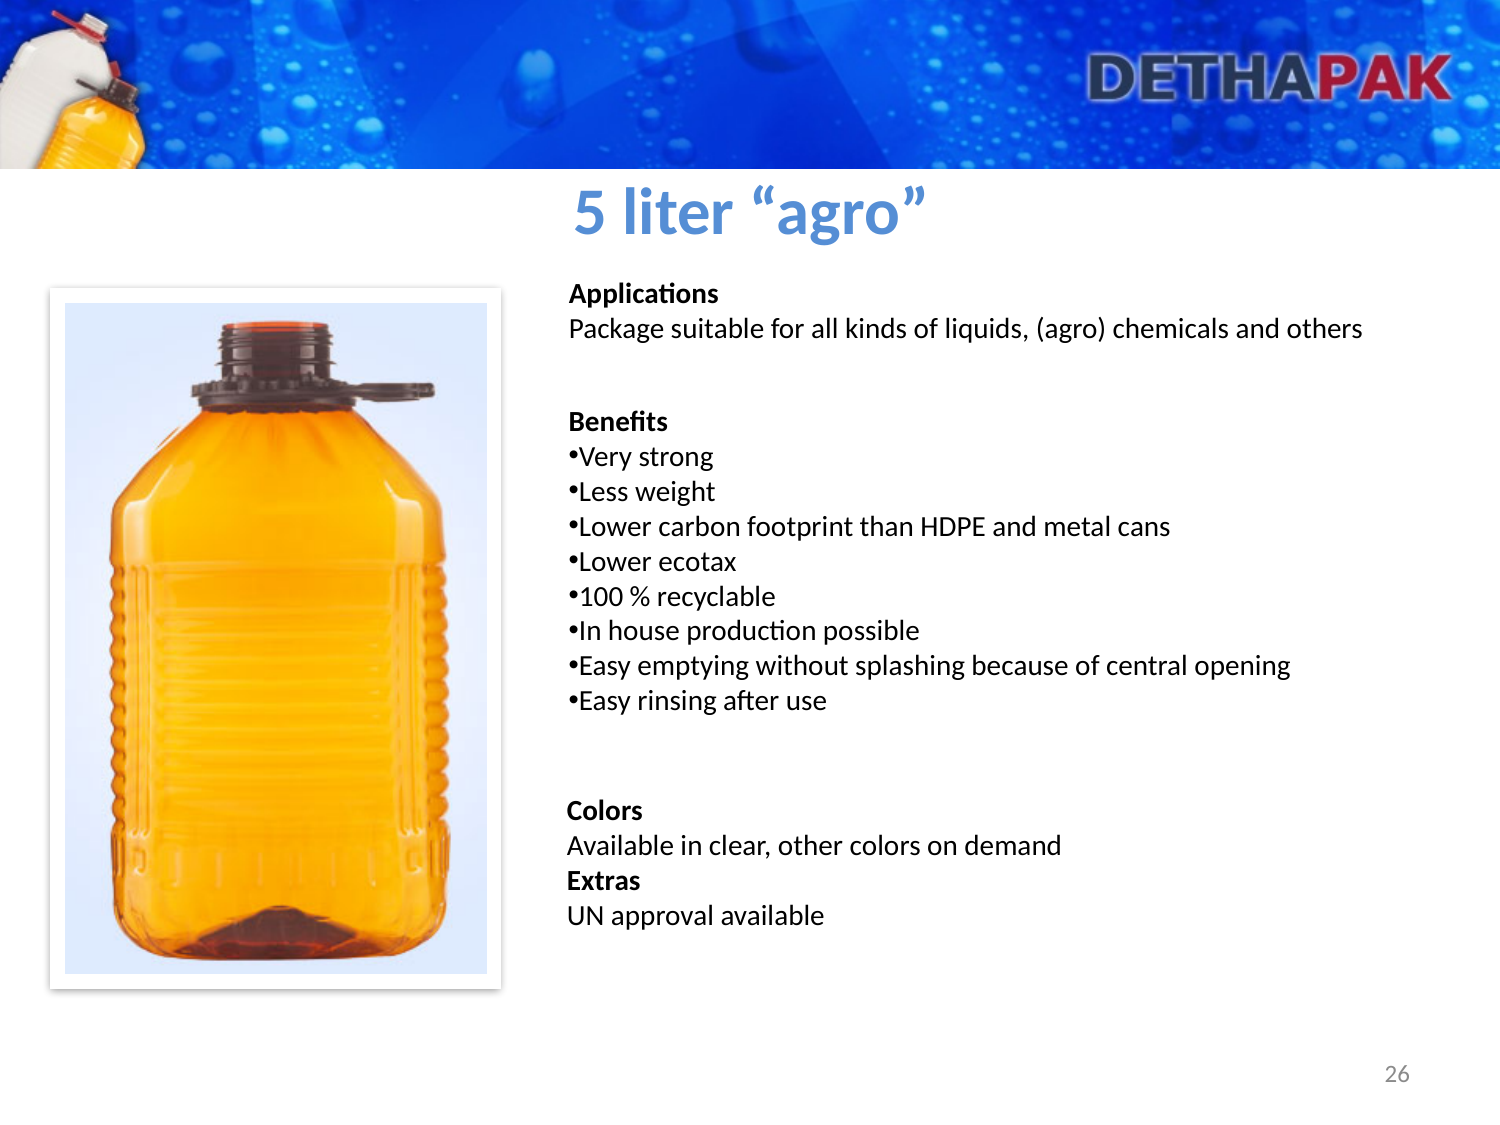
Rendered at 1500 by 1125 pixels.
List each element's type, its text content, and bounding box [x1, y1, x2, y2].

picture [64, 302, 487, 975]
picture [0, 0, 1500, 169]
text_box Benefits Very strong Less weight Lower carbon footprint than HDPE and metal cans Lower ecotax 100 % recyclable In house production possible Easy emptying without splashing because of central opening Easy rinsing after use [553, 394, 1307, 724]
text_box Applications Package suitable for all kinds of liquids, (agro) chemicals and others [553, 267, 1379, 352]
text_box Colors Available in clear, other colors on demand Extras UN approval available [552, 784, 1084, 974]
slide_number 26 [1074, 1042, 1425, 1103]
title 5 liter “agro” [76, 177, 1427, 268]
list [100, 255, 1451, 1125]
